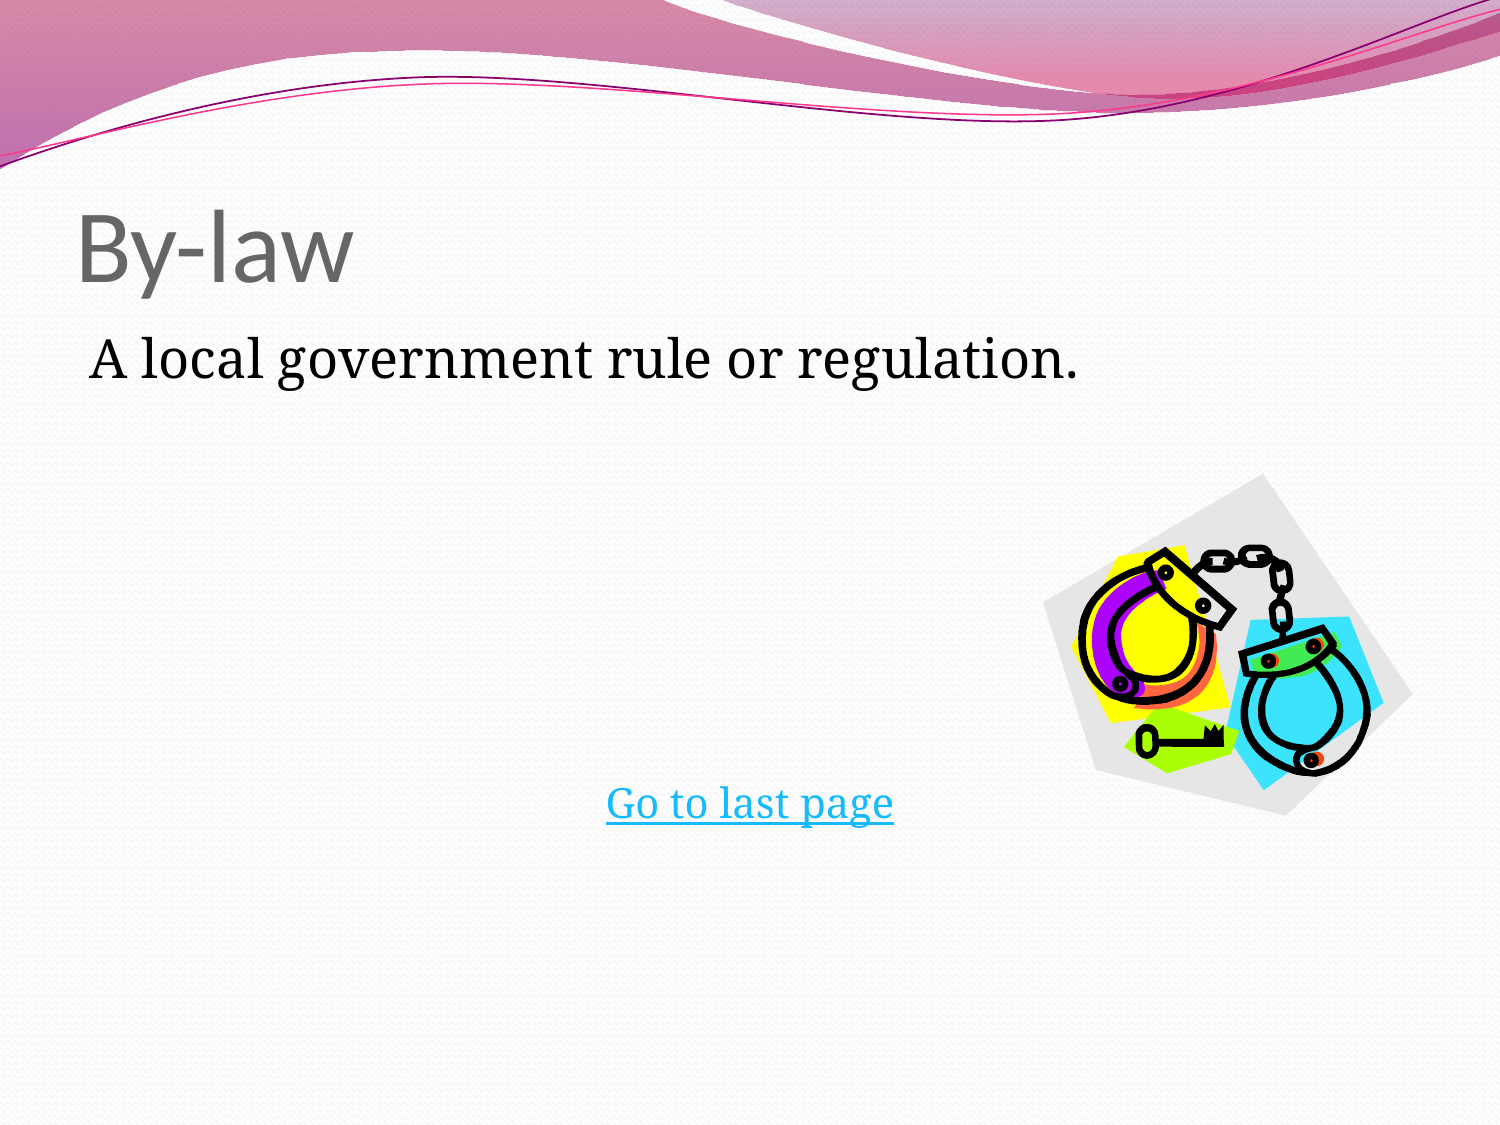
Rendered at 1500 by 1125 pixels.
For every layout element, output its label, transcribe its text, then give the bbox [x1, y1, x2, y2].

picture [1042, 468, 1418, 821]
title By-law [75, 115, 1425, 303]
list A local government rule or regulation. Go to last page [75, 317, 1425, 1038]
